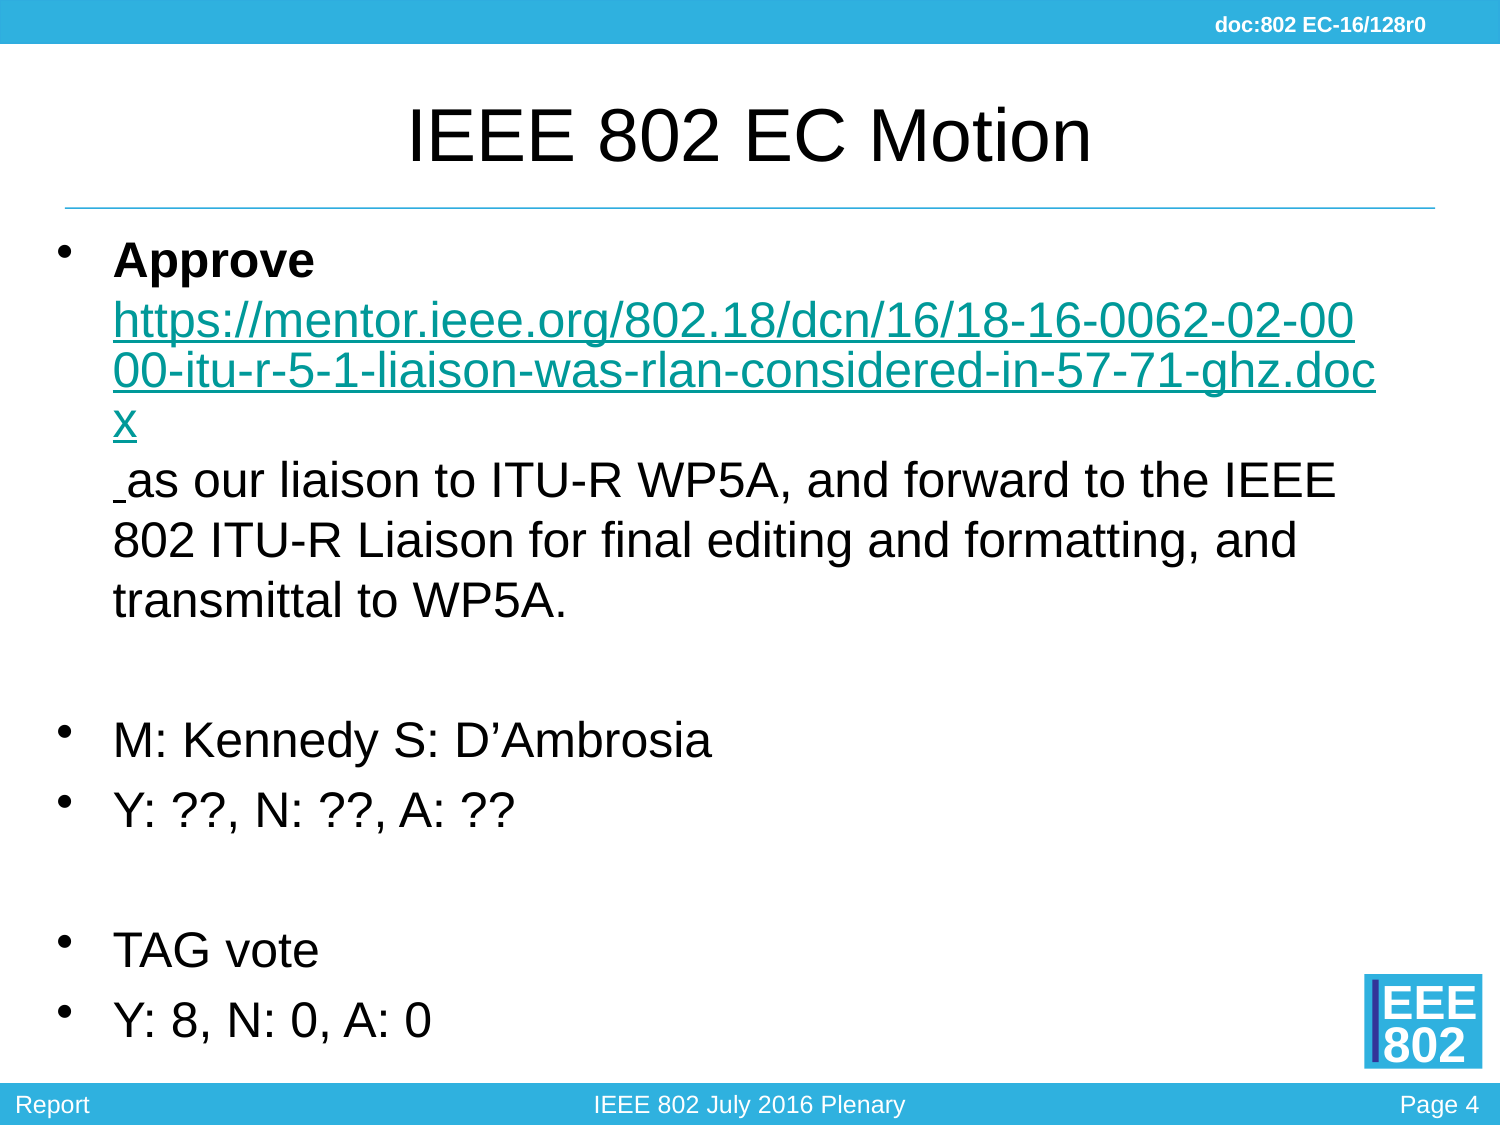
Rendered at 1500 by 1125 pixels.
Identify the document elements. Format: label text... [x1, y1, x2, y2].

title IEEE 802 EC Motion [75, 66, 1425, 197]
list Approve https://mentor.ieee.org/802.18/dcn/16/18-16-0062-02-0000-itu-r-5-1-liaison-was-rlan-considered-in-57-71-ghz.docx as our liaison to ITU-R WP5A, and forward to the IEEE 802 ITU-R Liaison for final editing and formatting, and transmittal to WP5A. M: Kennedy S: D’Ambrosia Y: ??, N: ??, A: ?? TAG vote Y: 8, N: 0, A: 0 [41, 220, 1392, 1063]
